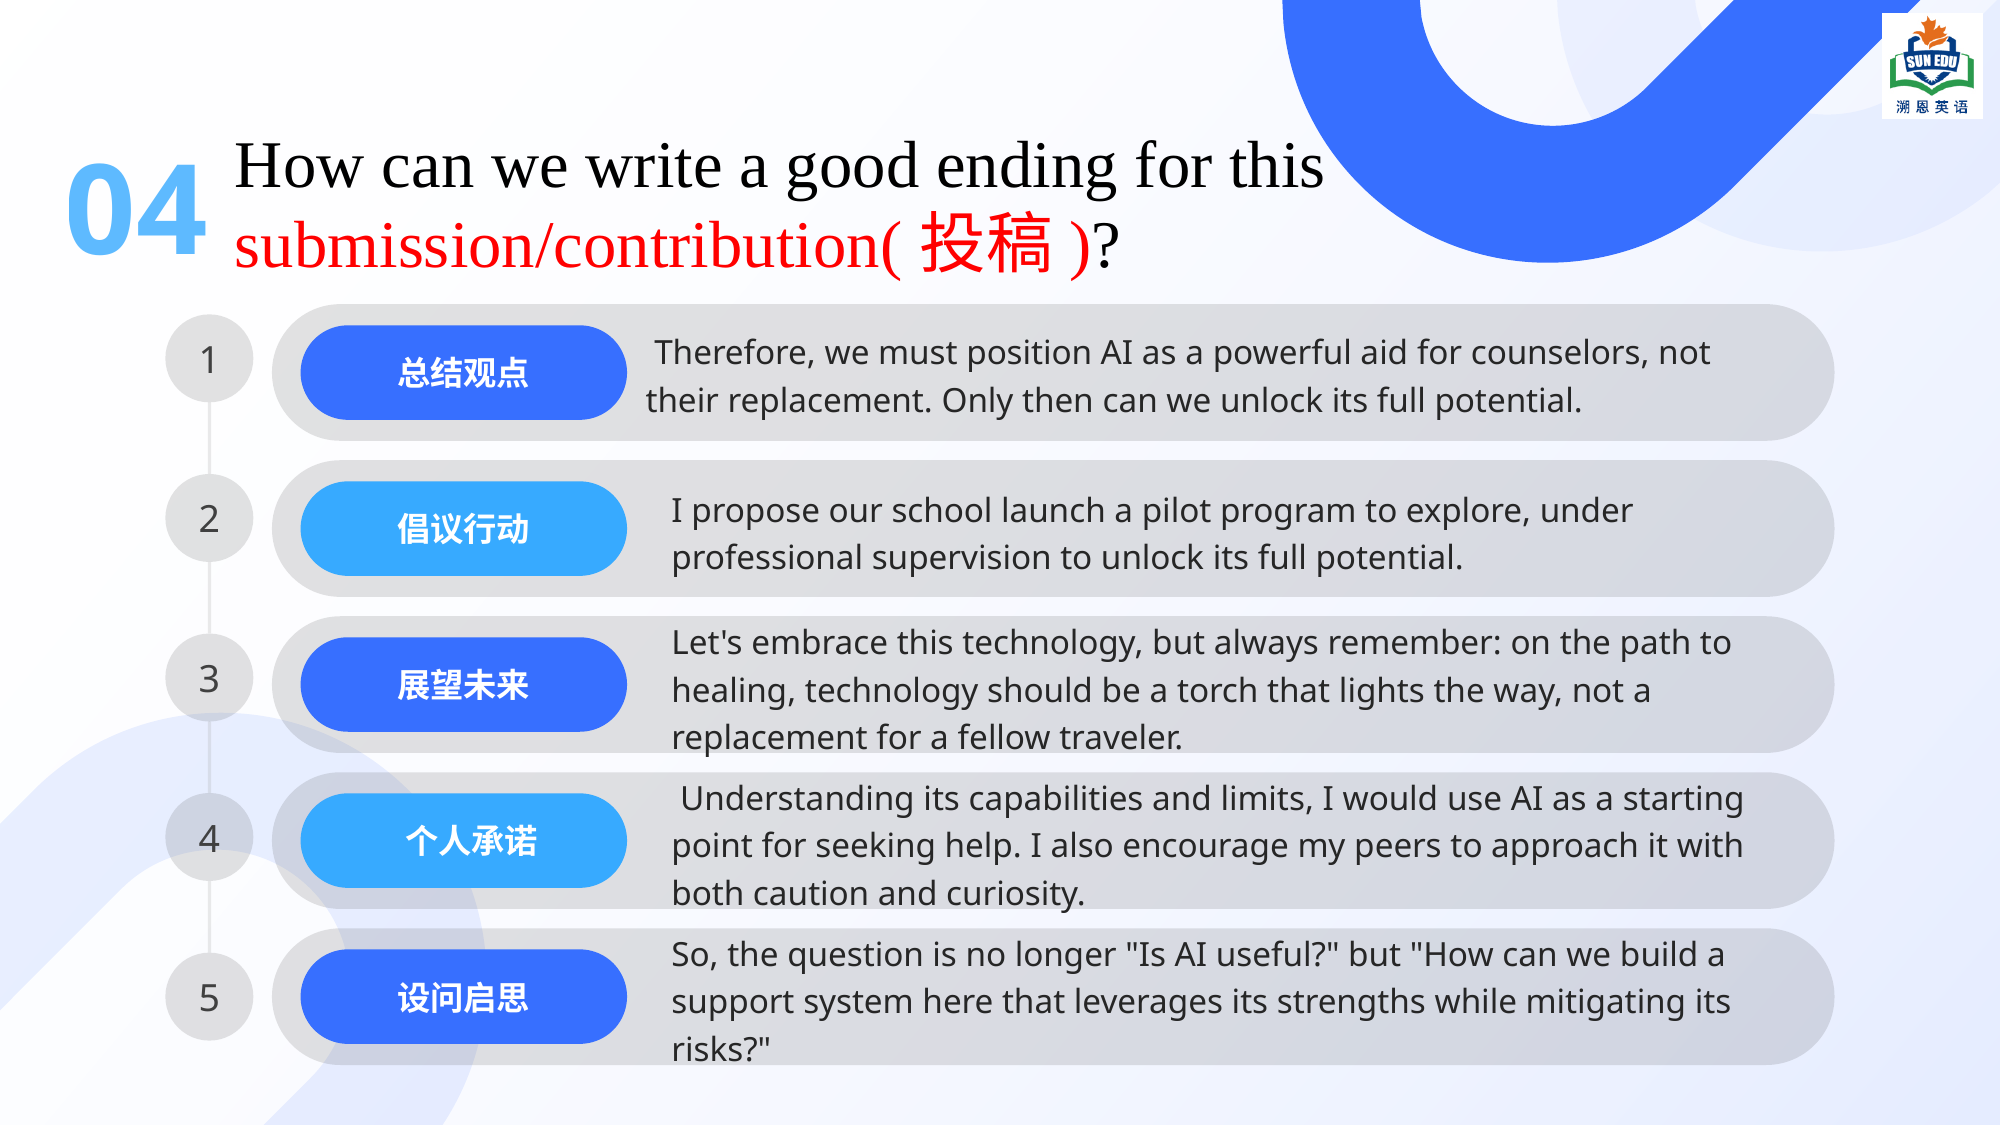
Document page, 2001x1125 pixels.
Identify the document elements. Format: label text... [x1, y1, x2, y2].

text_box So, the question is no longer "Is AI useful?" but "How can we build a support system here that leverages its strengths while mitigating its risks?" [671, 939, 1788, 1054]
text_box Let's embrace this technology, but always remember: on the path to healing, technology should be a torch that lights the way, not a replacement for a fellow traveler. [671, 627, 1788, 742]
text_box 3 [164, 632, 255, 723]
text_box 04 [19, 78, 253, 280]
text_box 2 [164, 472, 255, 563]
text_box 1 [164, 313, 255, 404]
text_box [270, 303, 1836, 442]
text_box [270, 459, 1836, 598]
picture [1882, 13, 1983, 119]
text_box 倡议行动 [299, 480, 629, 577]
text_box Therefore, we must position AI as a powerful aid for counselors, not their replacement. Only then can we unlock its full potential. [645, 305, 1787, 438]
text_box Understanding its capabilities and limits, I would use AI as a starting point for seeking help. I also encourage my peers to approach it with both caution and curiosity. [671, 783, 1788, 898]
text_box 设问启思 [299, 948, 629, 1045]
text_box [270, 927, 1836, 1067]
text_box I propose our school launch a pilot program to explore, under professional supervision to unlock its full potential. [671, 471, 1788, 586]
text_box 5 [164, 951, 255, 1042]
text_box [270, 615, 1836, 754]
text_box 展望未来 [299, 636, 629, 733]
text_box How can we write a good ending for this submission/contribution(投稿)? [220, 113, 1819, 289]
text_box 个人承诺 [299, 792, 629, 889]
text_box 总结观点 [299, 324, 629, 421]
text_box 4 [164, 792, 255, 882]
text_box [270, 771, 1836, 910]
